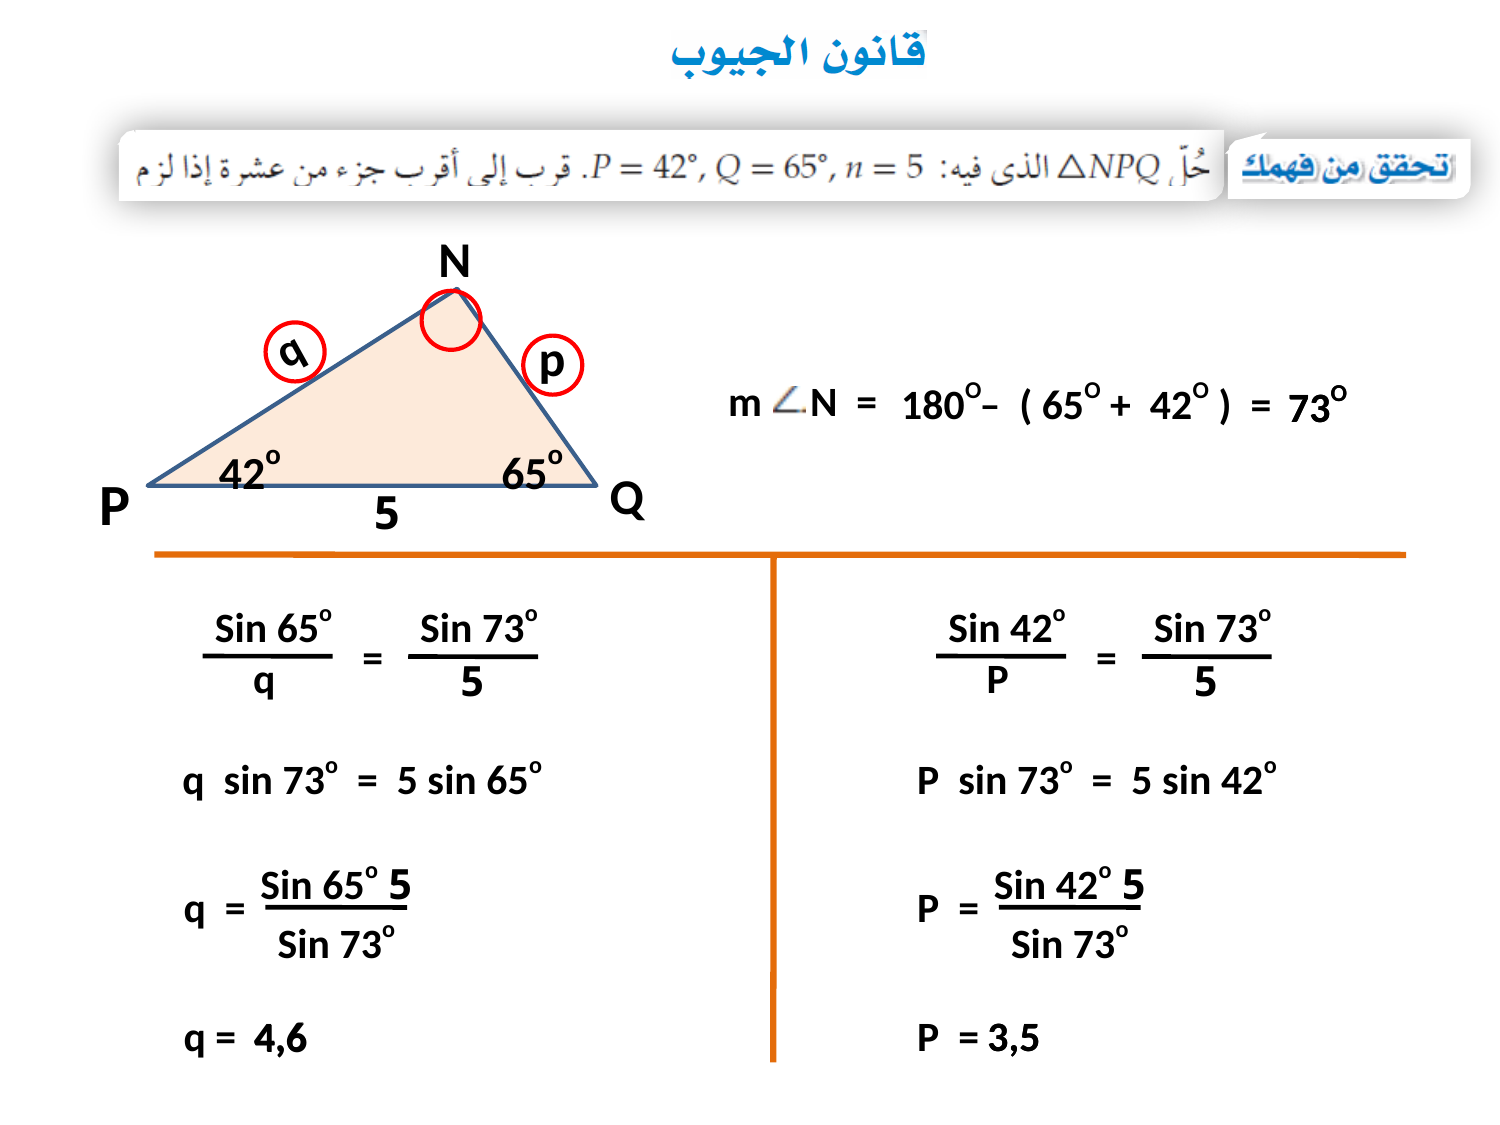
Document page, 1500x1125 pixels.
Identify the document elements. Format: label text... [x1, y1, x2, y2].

text_box P = [902, 1002, 972, 1094]
text_box q = [168, 873, 237, 965]
text_box P sin 73o = 5 sin 42o [902, 742, 1336, 834]
text_box q = [168, 1002, 239, 1094]
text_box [180, 589, 573, 715]
text_box 3,5 [972, 1001, 1067, 1093]
text_box q sin 73o = 5 sin 65o [167, 742, 602, 834]
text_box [913, 589, 1306, 715]
text_box P = [902, 873, 971, 965]
picture [671, 30, 927, 79]
picture [125, 136, 1217, 194]
picture [1234, 145, 1464, 192]
text_box 73O [1262, 369, 1383, 461]
text_box 4,6 [239, 1003, 334, 1094]
text_box 180O ̶ ( 65O + 42O ) = [902, 367, 1306, 459]
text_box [242, 847, 430, 972]
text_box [84, 219, 660, 547]
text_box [700, 366, 901, 459]
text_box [976, 847, 1163, 972]
